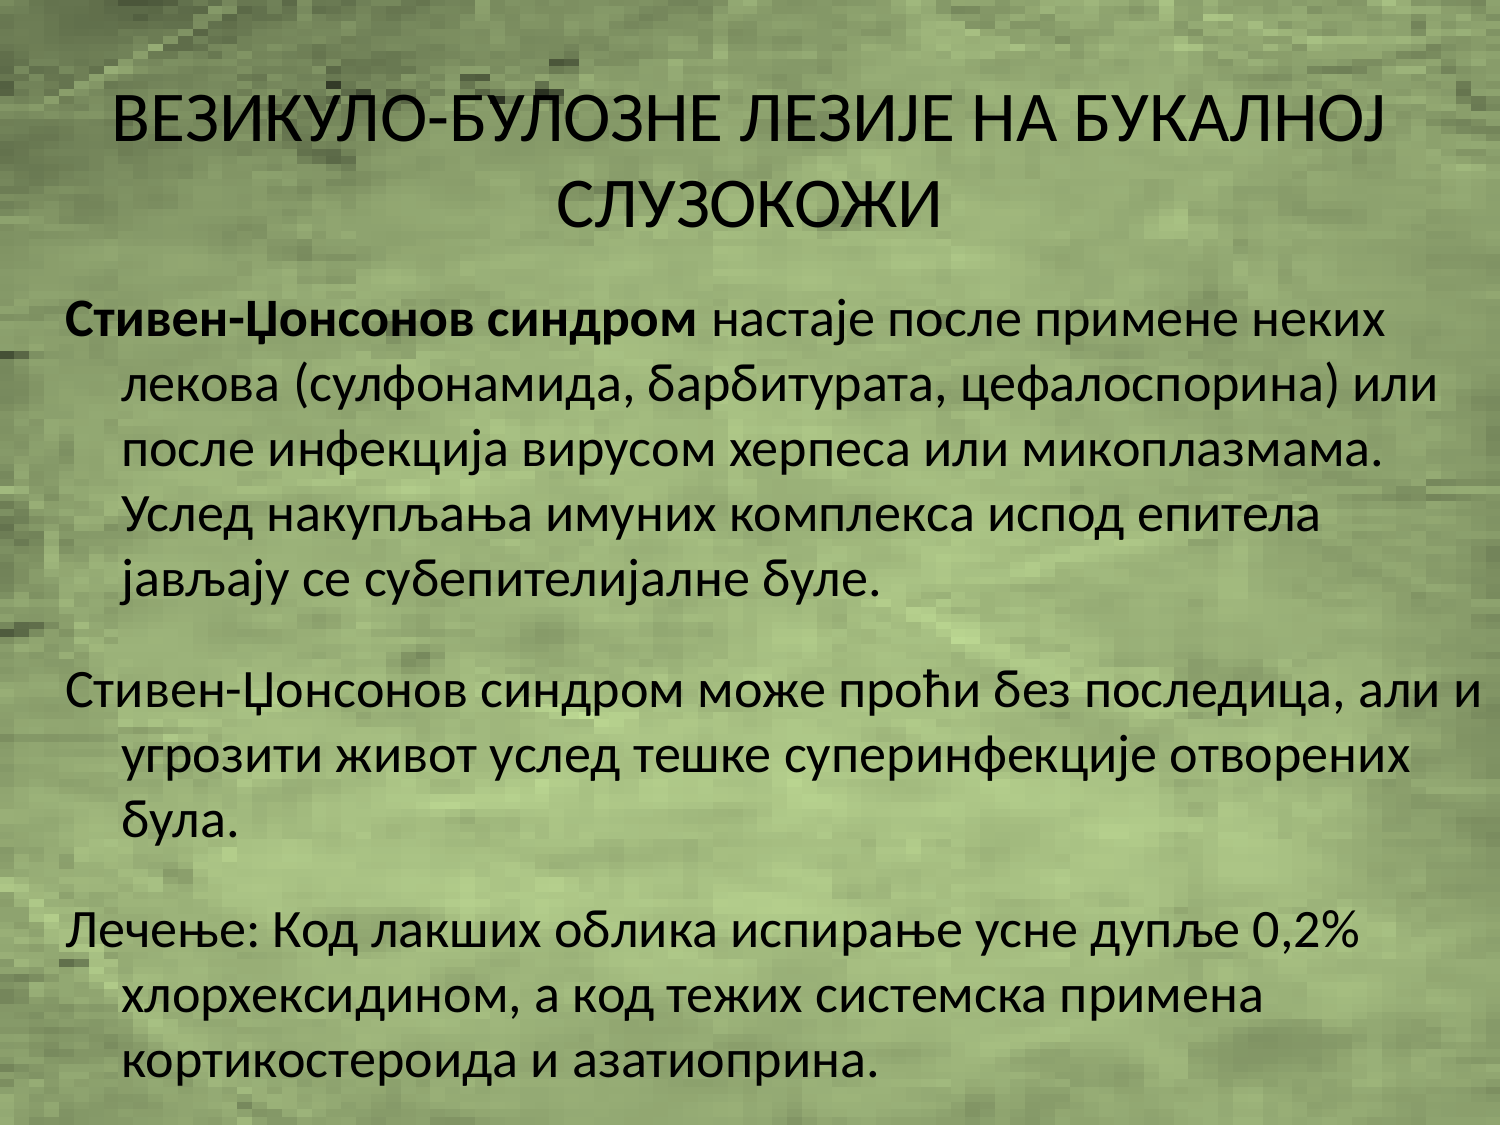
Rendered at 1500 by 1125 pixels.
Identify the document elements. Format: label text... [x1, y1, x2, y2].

list Стивен-Џонсонов синдром настаје после примене неких лекова (сулфонамида, барбитурата, цефалоспорина) или после инфекција вирусом херпеса или микоплазмама. Услед накупљања имуних комплекса испод епитела јављају се субепителијалне буле. Стивен-Џонсонов синдром може проћи без последица, али и угрозити живот услед тешке суперинфекције отворених була. Лечење: Код лакших облика испирање усне дупље 0,2% хлорхексидином, а код тежих системска примена кортикостероида и азатиоприна. [50, 275, 1500, 1100]
title ВЕЗИКУЛО-БУЛОЗНЕ ЛЕЗИЈЕ НА БУКАЛНОЈ СЛУЗОКОЖИ [75, 62, 1425, 250]
